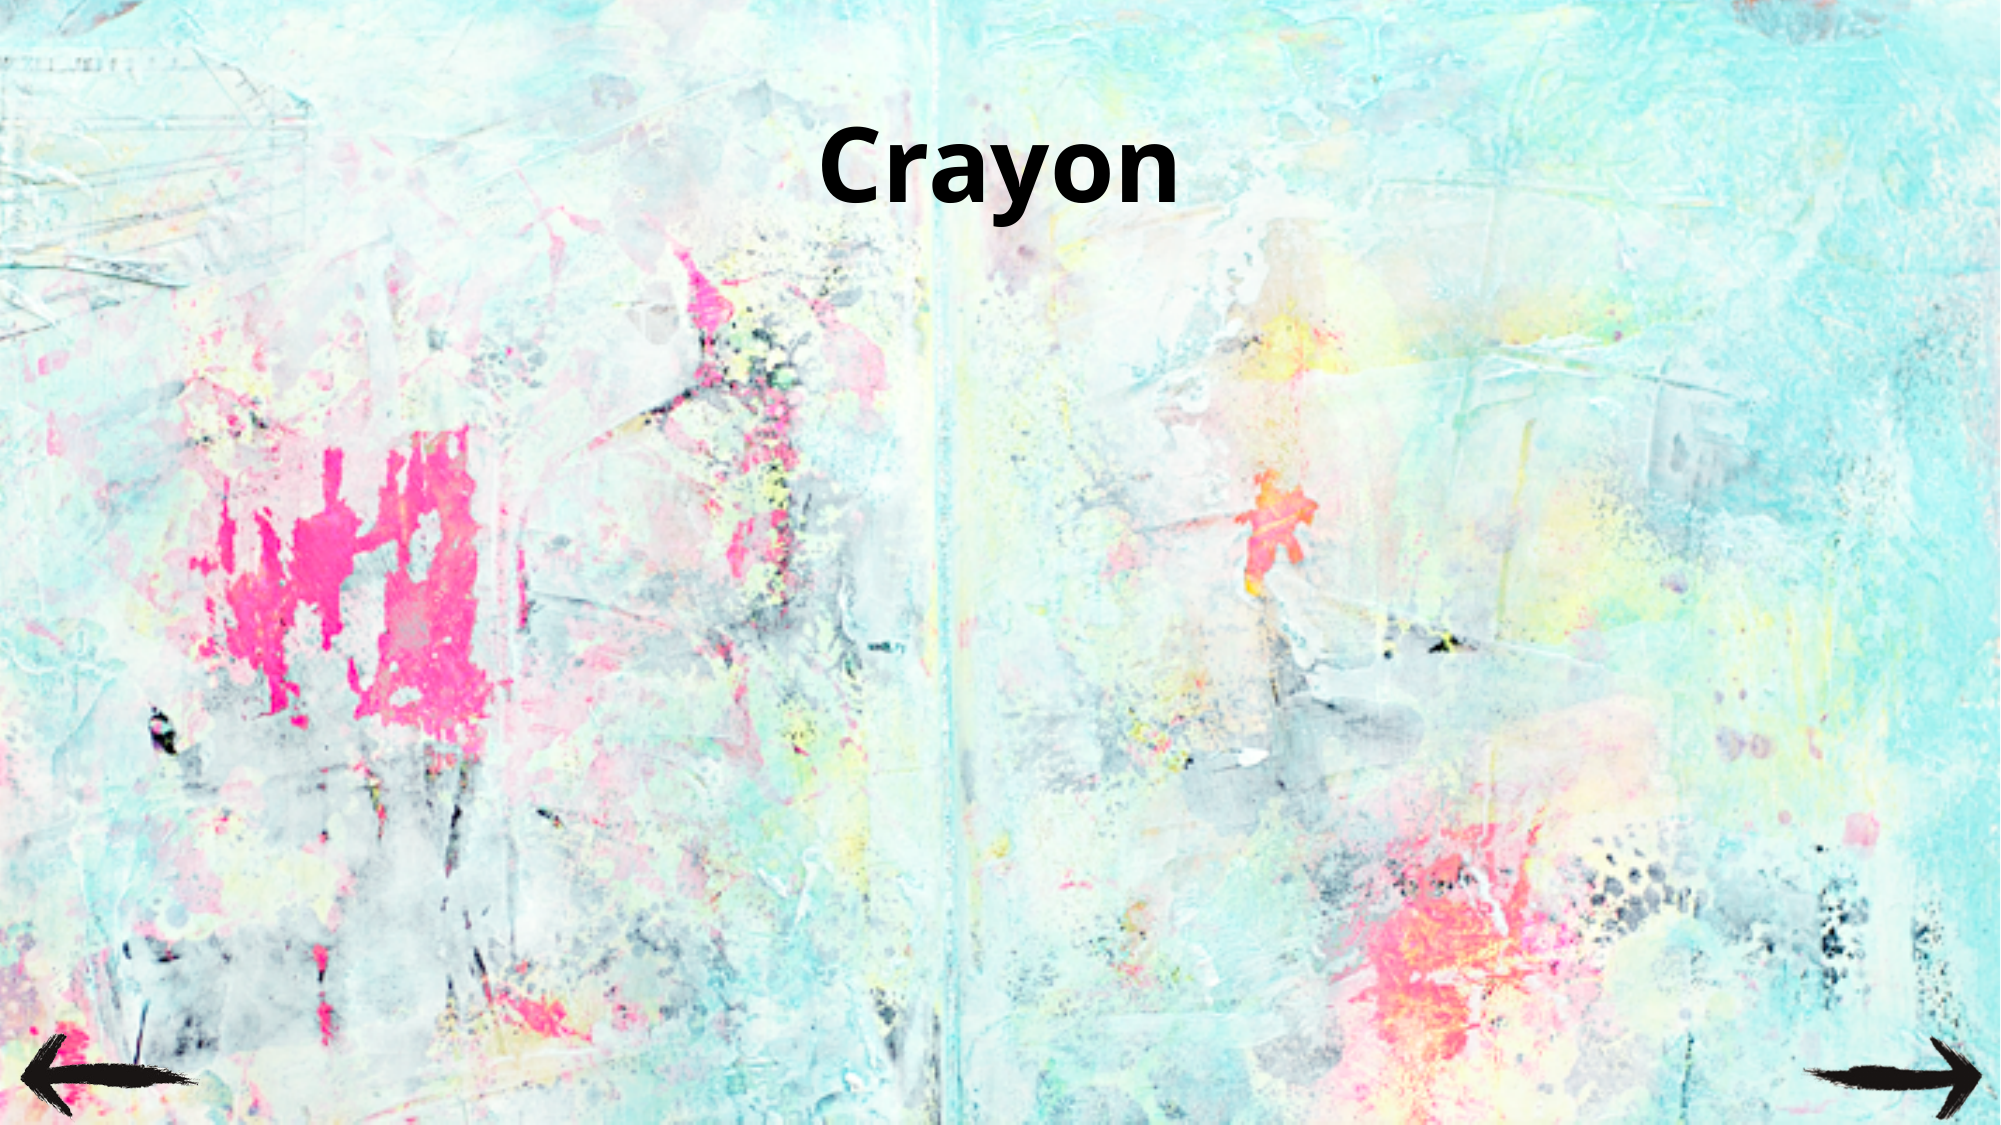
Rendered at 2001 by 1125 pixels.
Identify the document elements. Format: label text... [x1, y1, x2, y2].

picture [0, 0, 2001, 1125]
title Crayon [137, 59, 1863, 278]
